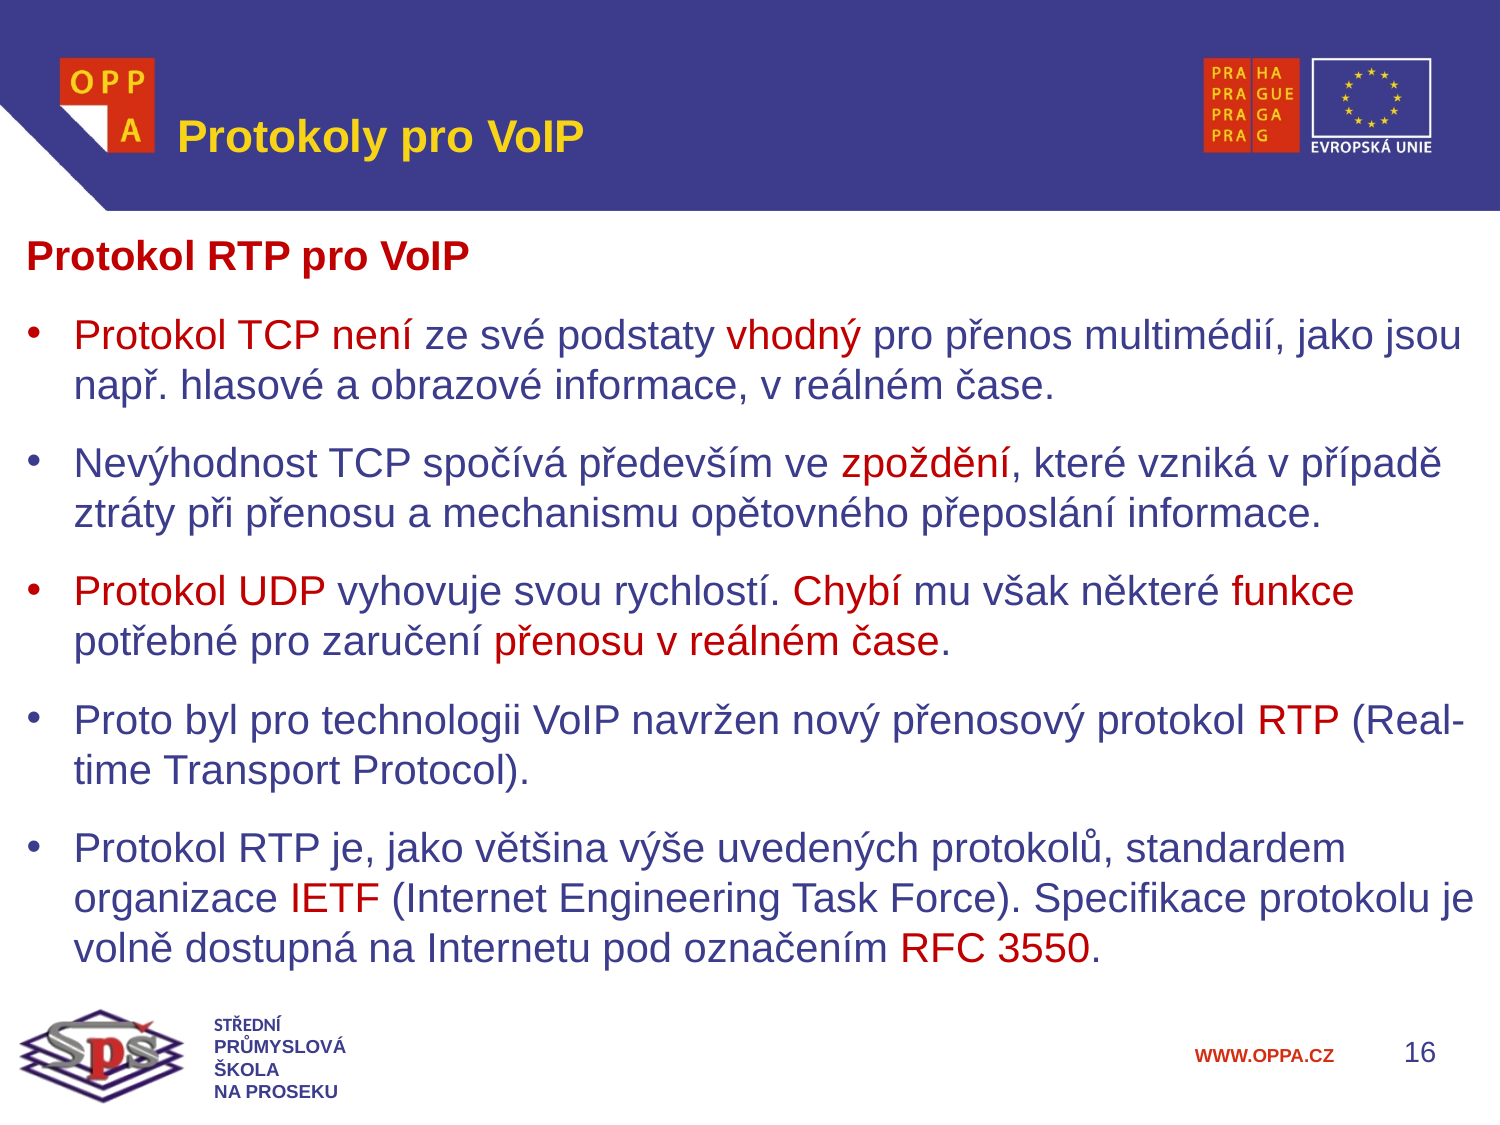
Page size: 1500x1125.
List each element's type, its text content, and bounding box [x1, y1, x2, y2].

picture [19, 1001, 186, 1107]
text_box Protokol RTP pro VoIP Protokol TCP není ze své podstaty vhodný pro přenos multimédií, jako jsou např. hlasové a obrazové informace, v reálném čase. Nevýhodnost TCP spočívá především ve zpoždění, které vzniká v případě ztráty při přenosu a mechanismu opětovného přeposlání informace. Protokol UDP vyhovuje svou rychlostí. Chybí mu však některé funkce potřebné pro zaručení přenosu v reálném čase. Proto byl pro technologii VoIP navržen nový přenosový protokol RTP (Real-time Transport Protocol). Protokol RTP je, jako většina výše uvedených protokolů, standardem organizace IETF (Internet Engineering Task Force). Specifikace protokolu je volně dostupná na Internetu pod označením RFC 3550. [11, 221, 1495, 979]
slide_number 16 [1339, 1015, 1437, 1069]
title Protokoly pro VoIP [177, 38, 1137, 162]
text_box STŘEDNÍ PRŮMYSLOVÁ ŠKOLA NA PROSEKU [199, 1004, 509, 1110]
picture [0, 0, 1500, 211]
